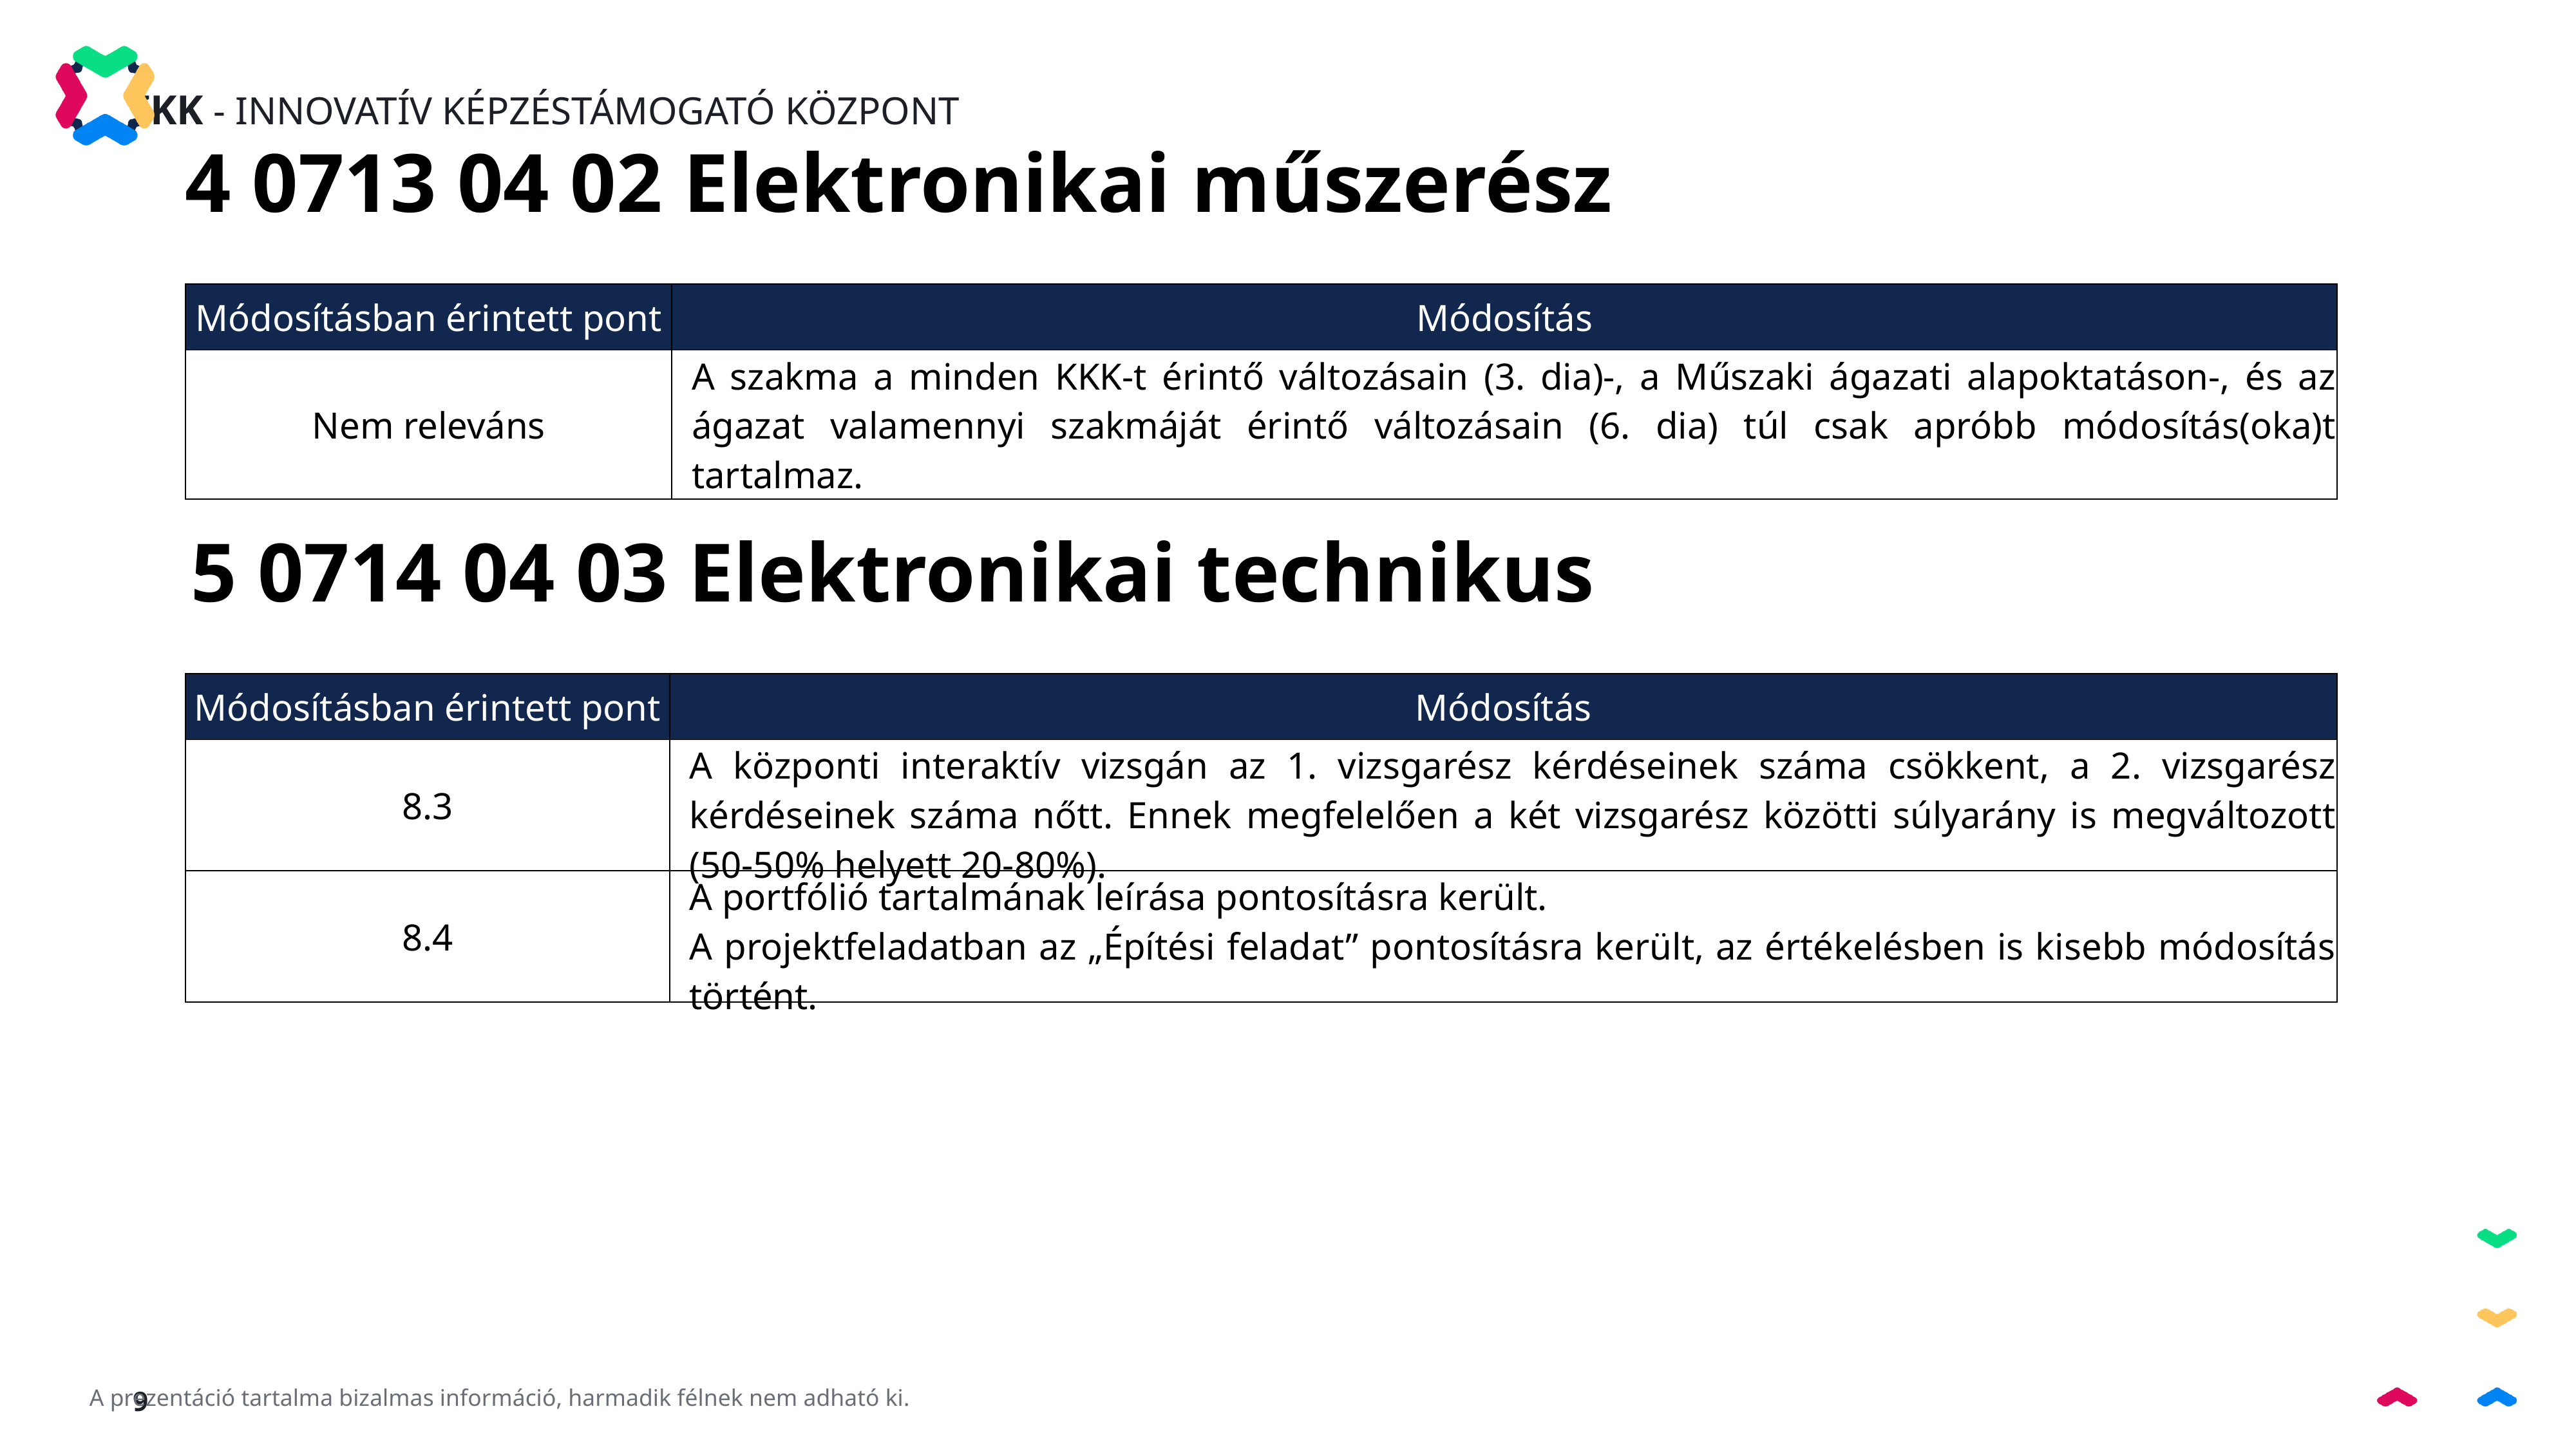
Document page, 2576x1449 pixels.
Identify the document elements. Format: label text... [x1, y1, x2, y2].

table_cell A központi interaktív vizsgán az 1. vizsgarész kérdéseinek száma csökkent, a 2. vizsgarész kérdéseinek száma nőtt. Ennek megfelelően a két vizsgarész közötti súlyarány is megváltozott (50-50% helyett 20-80%). [670, 740, 2336, 870]
table_header Módosításban érintett pont [186, 285, 671, 350]
table_header Módosítás [670, 674, 2336, 739]
table_cell A portfólió tartalmának leírása pontosításra került. A projektfeladatban az „Építési feladat” pontosításra került, az értékelésben is kisebb módosítás történt. [670, 871, 2336, 1001]
list 4 0713 04 02 Elektronikai műszerész [185, 131, 2304, 229]
table_cell 8.3 [186, 740, 669, 870]
table_cell 8.4 [186, 871, 669, 1001]
table_header Módosításban érintett pont [186, 674, 669, 739]
picture [55, 46, 155, 146]
table_cell A szakma a minden KKK-t érintő változásain (3. dia)-, a Műszaki ágazati alapoktatáson-, és az ágazat valamennyi szakmáját érintő változásain (6. dia) túl csak apróbb módosítás(oka)t tartalmaz. [672, 350, 2336, 498]
table_header Módosítás [672, 285, 2336, 350]
table_cell Nem releváns [186, 350, 671, 498]
text_box 5 0714 04 03 Elektronikai technikus [181, 516, 2333, 623]
picture [2377, 1229, 2517, 1406]
